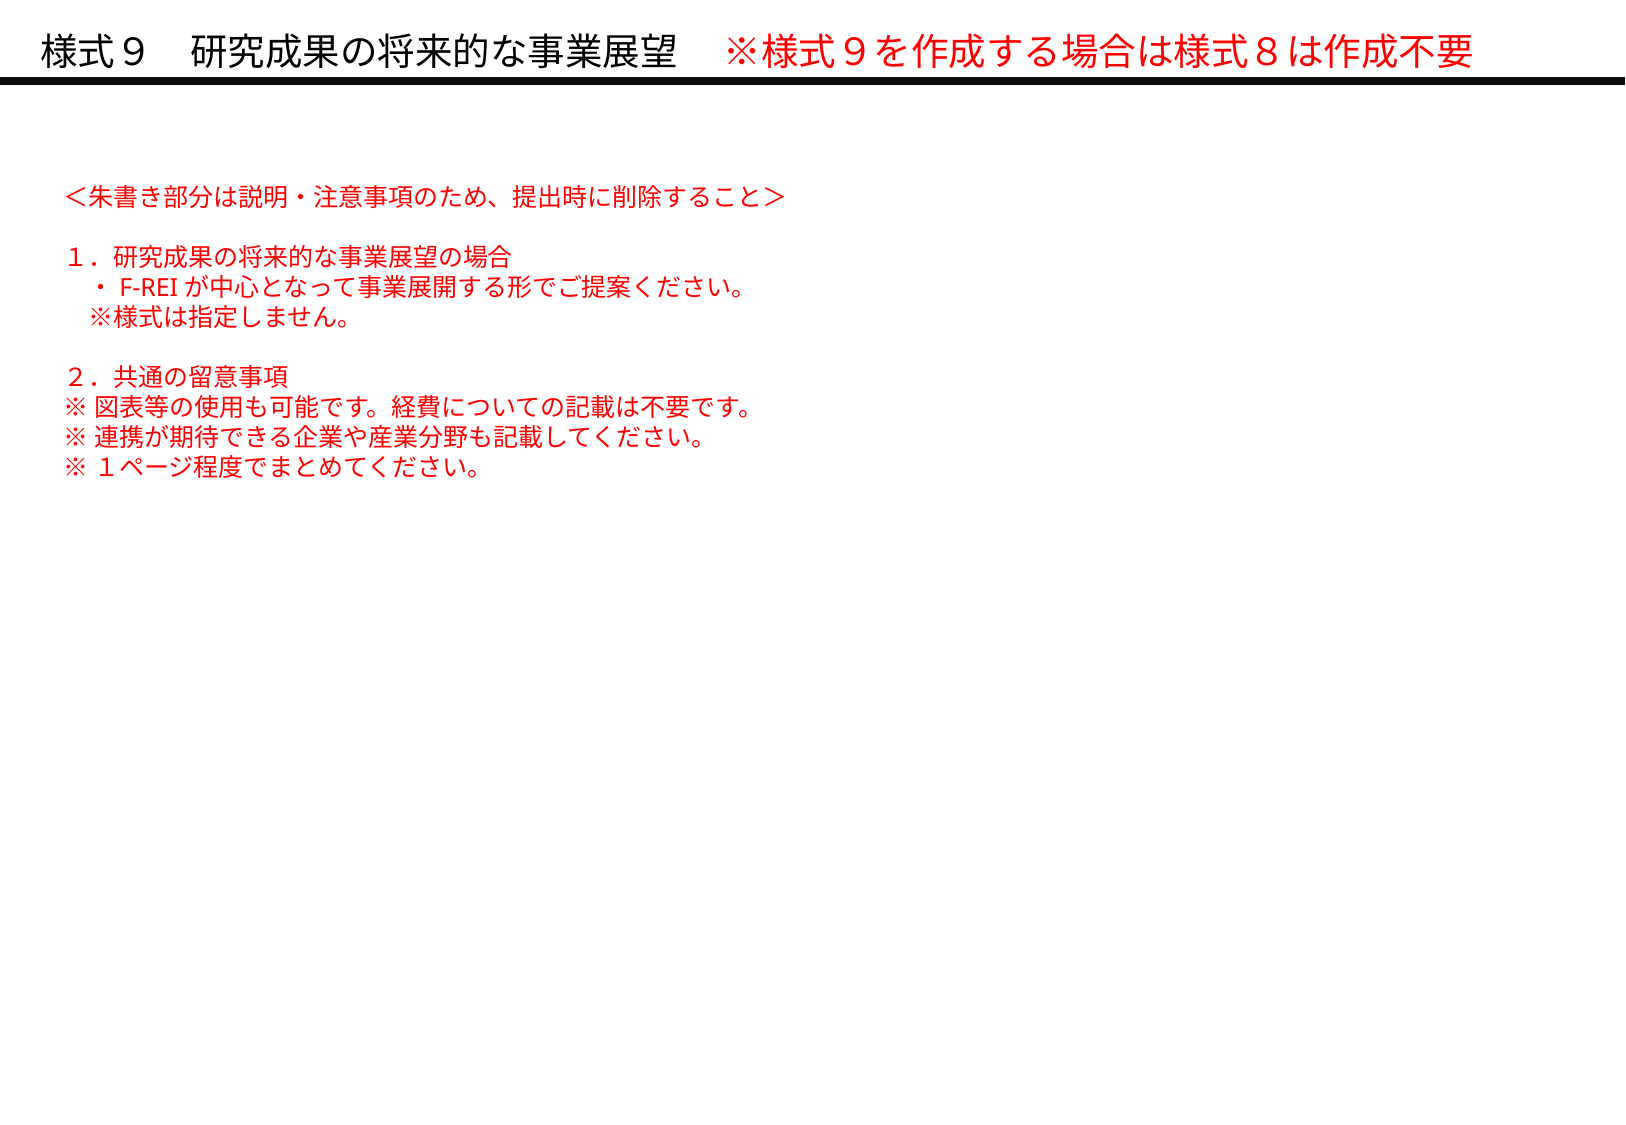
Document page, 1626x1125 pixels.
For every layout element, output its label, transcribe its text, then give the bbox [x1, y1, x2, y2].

text_box ＜朱書き部分は説明・注意事項のため、提出時に削除すること＞ １．研究成果の将来的な事業展望の場合 ・F-REIが中心となって事業展開する形でご提案ください。 ※様式は指定しません。 ２．共通の留意事項 ※図表等の使用も可能です。経費についての記載は不要です。 ※連携が期待できる企業や産業分野も記載してください。 ※１ページ程度でまとめてください。 [48, 174, 1596, 519]
text_box 様式９ 研究成果の将来的な事業展望 ※様式９を作成する場合は様式８は作成不要 [25, 20, 1583, 80]
